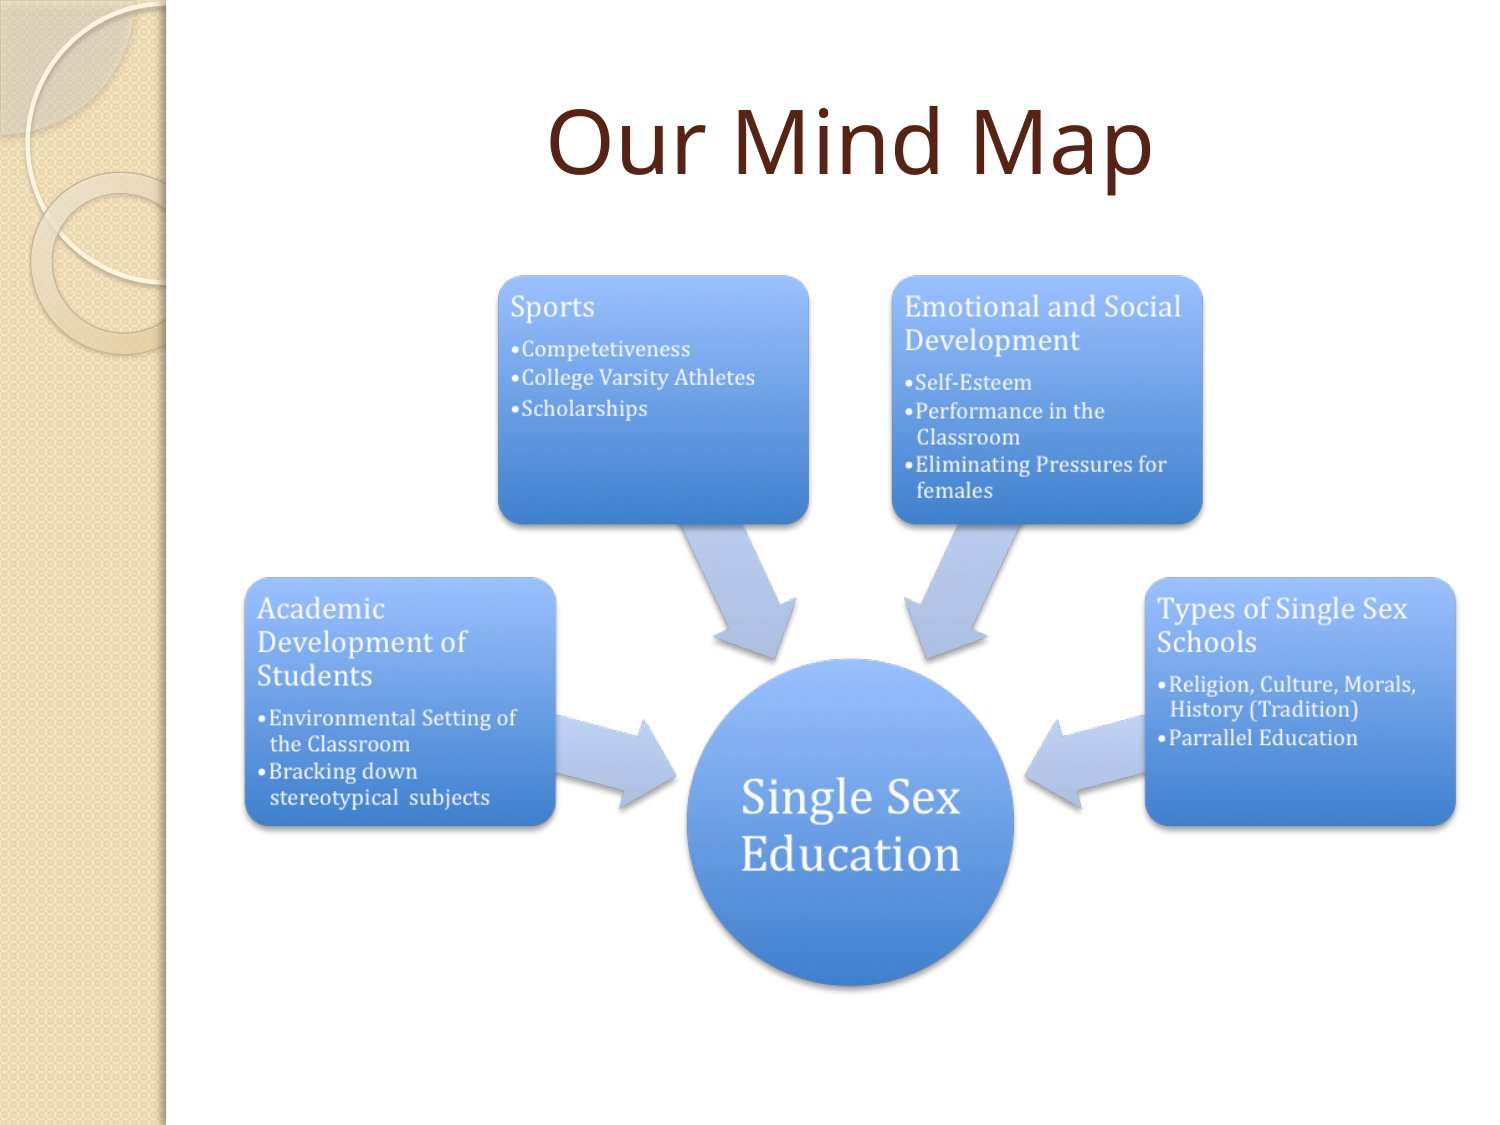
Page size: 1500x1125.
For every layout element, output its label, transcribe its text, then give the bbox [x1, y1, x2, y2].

title Our Mind Map [235, 45, 1466, 233]
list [235, 237, 1466, 1026]
